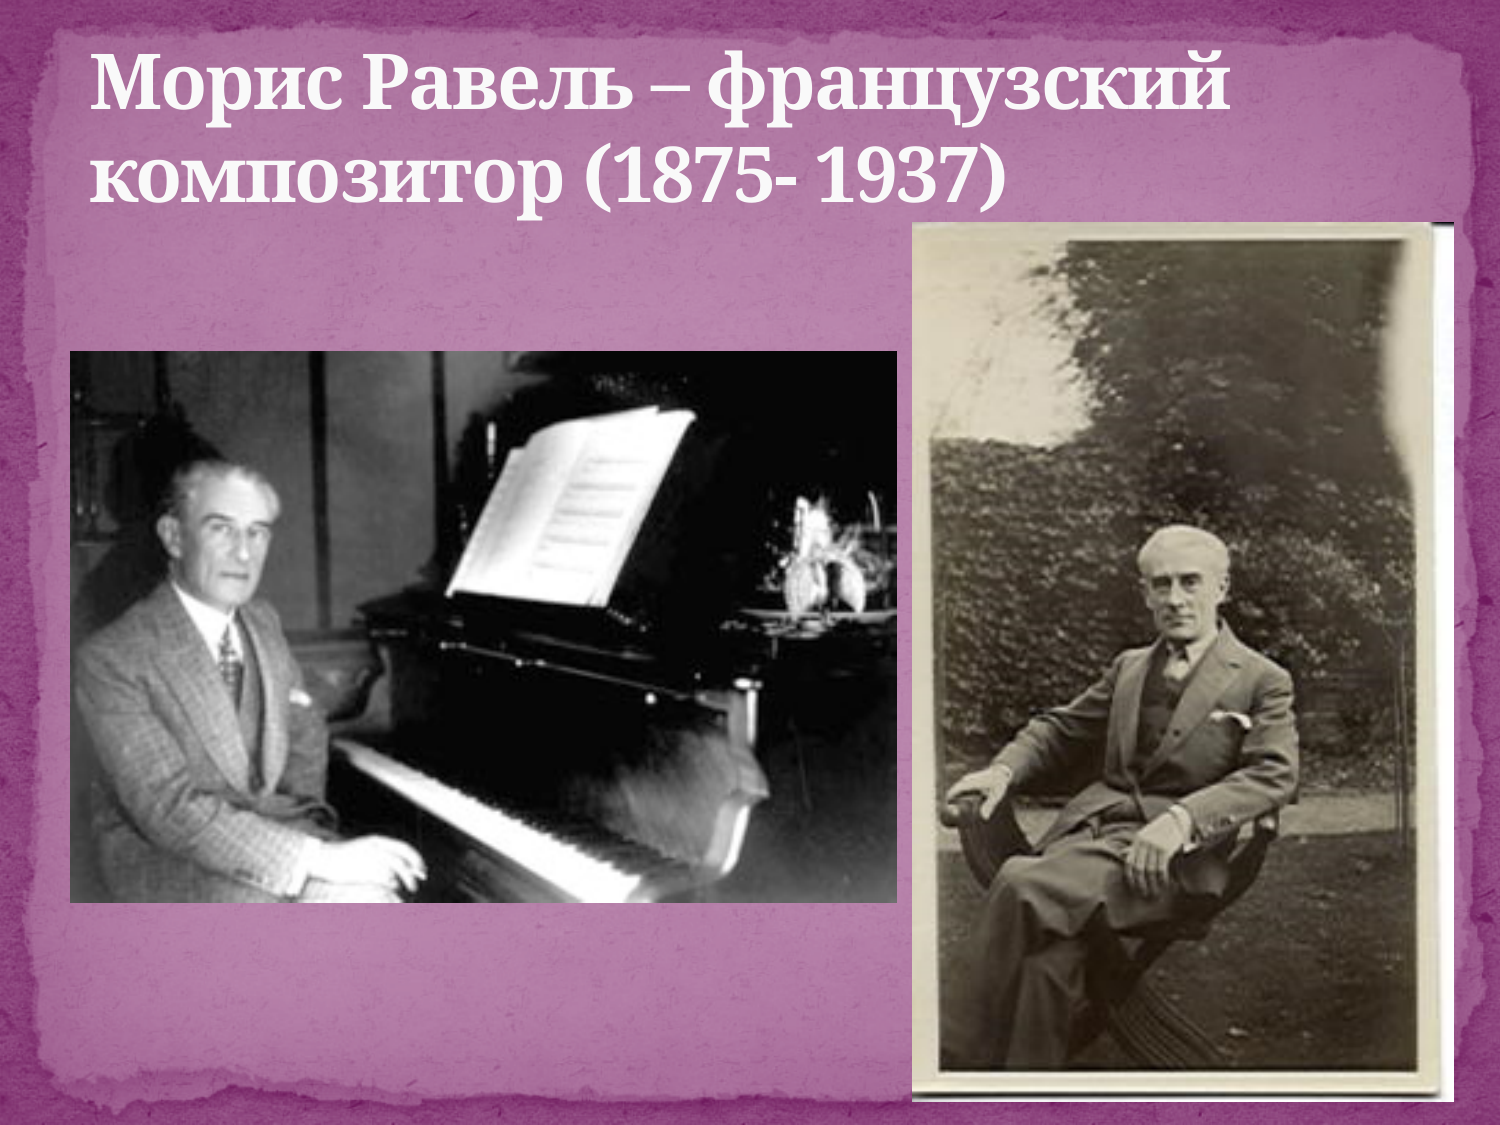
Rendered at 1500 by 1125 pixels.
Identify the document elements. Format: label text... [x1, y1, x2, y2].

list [73, 354, 896, 901]
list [915, 225, 1453, 1100]
title Морис Равель – французский композитор (1875- 1937) [74, 24, 1425, 225]
